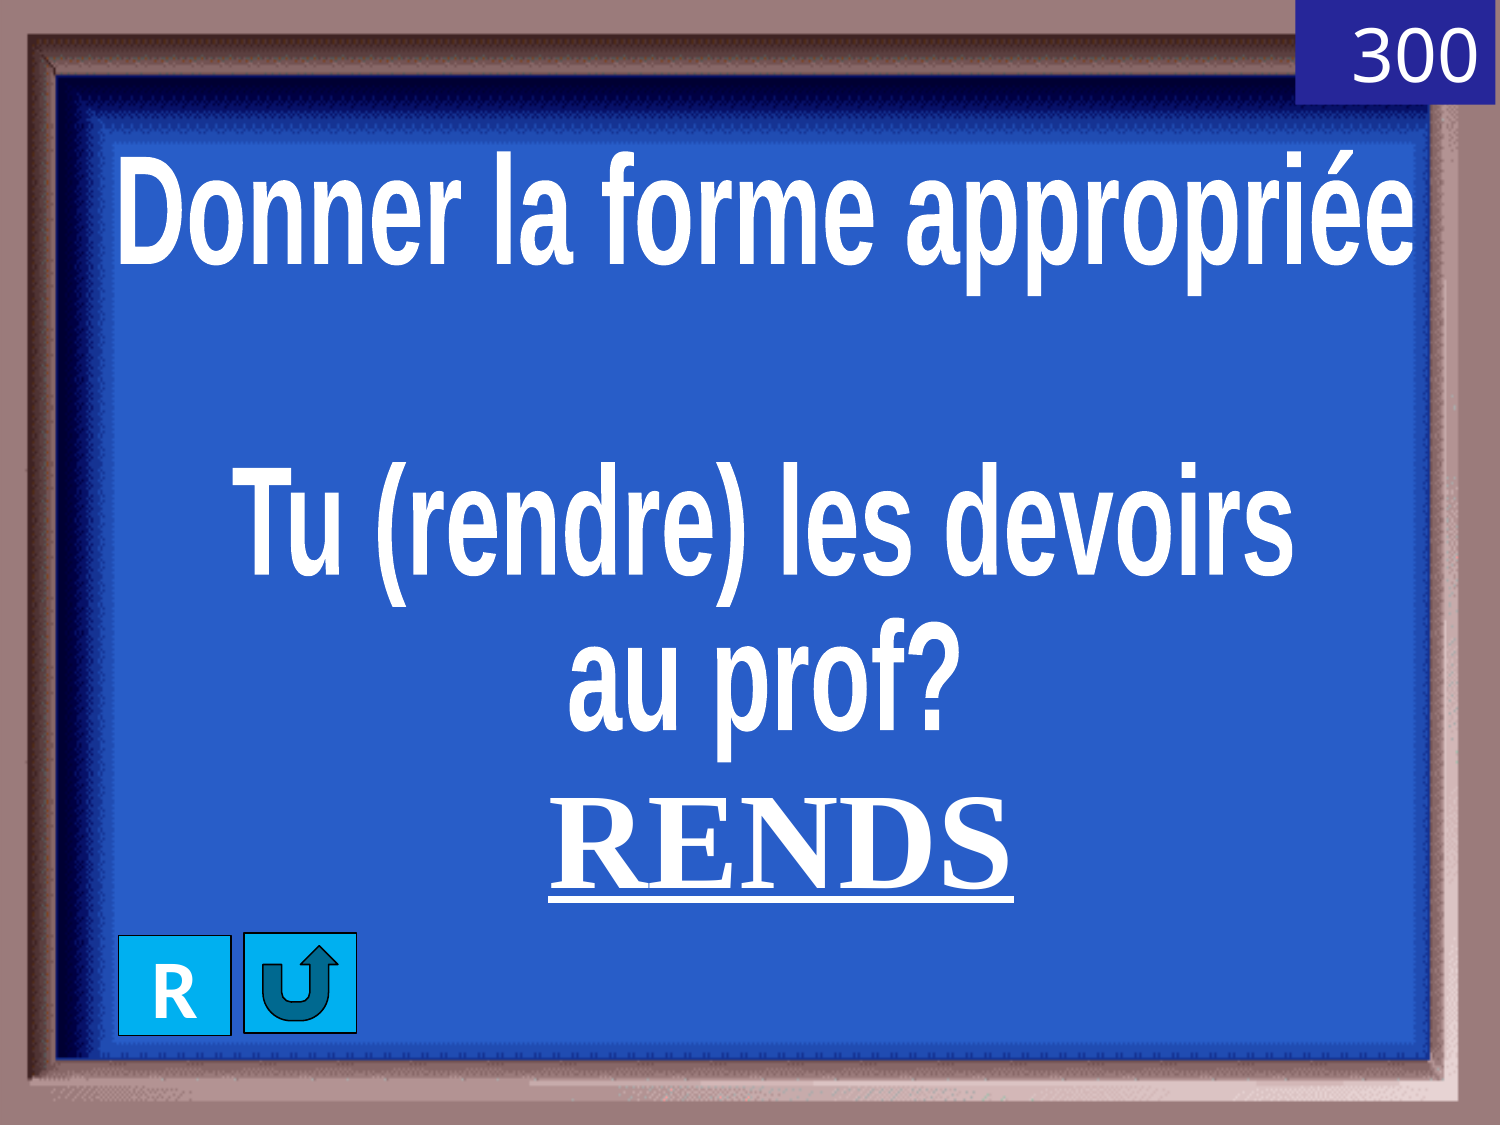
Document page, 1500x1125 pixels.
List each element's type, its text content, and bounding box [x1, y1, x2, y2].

text_box R [118, 935, 232, 1036]
text_box RENDS [125, 743, 1438, 923]
text_box [244, 933, 357, 1034]
picture [0, 0, 1500, 1125]
text_box 300 [1295, 0, 1496, 105]
